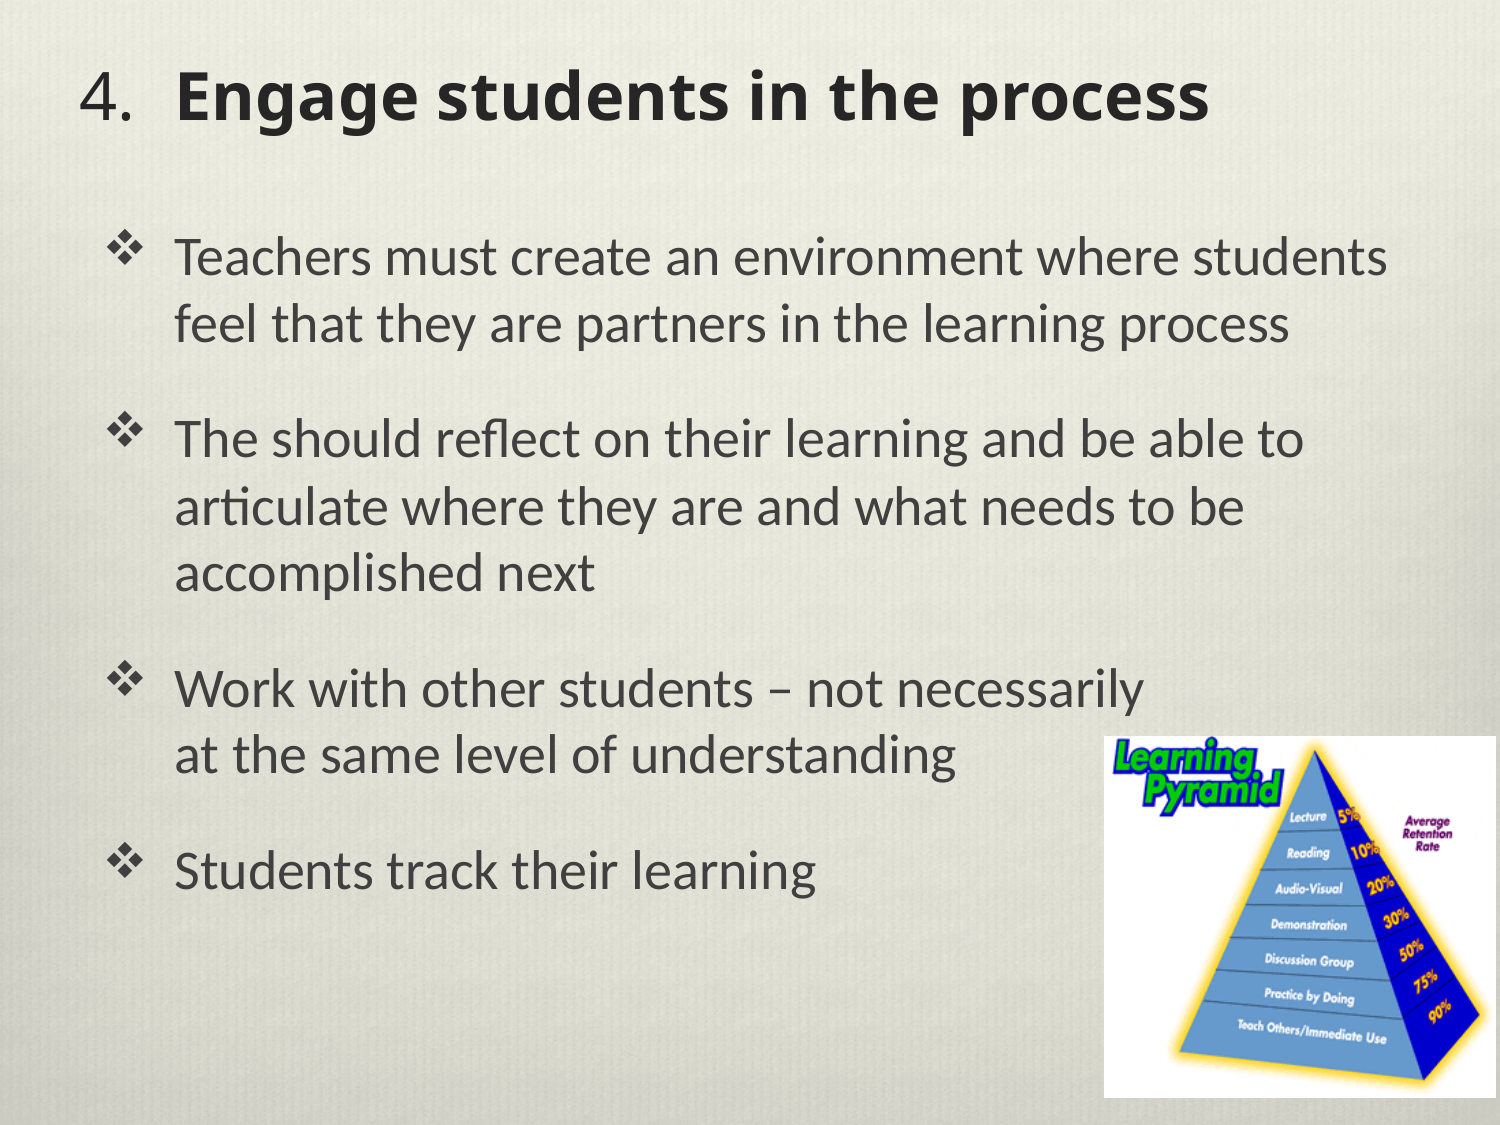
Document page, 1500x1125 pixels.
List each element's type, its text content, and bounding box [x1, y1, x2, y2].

list Teachers must create an environment where students feel that they are partners in the learning process The should reflect on their learning and be able to articulate where they are and what needs to be accomplished next Work with other students – not necessarily at the same level of understanding Students track their learning [87, 212, 1438, 955]
title 4. Engage students in the process [45, 0, 1246, 188]
picture [1103, 735, 1497, 1099]
